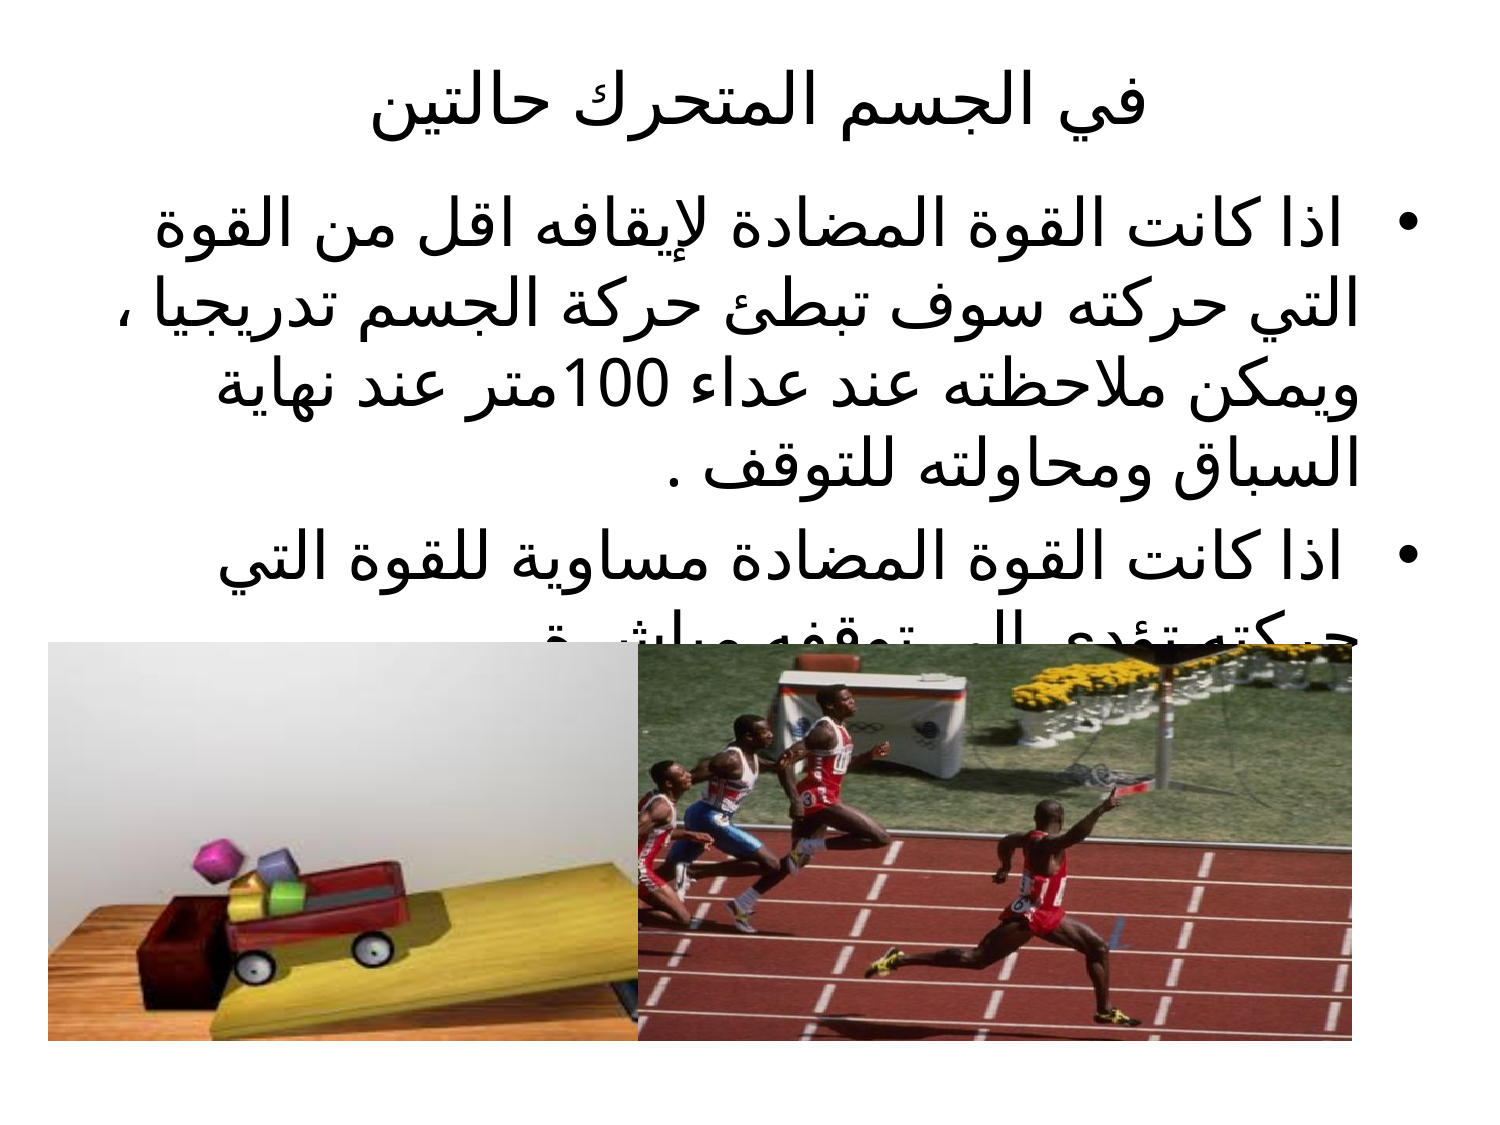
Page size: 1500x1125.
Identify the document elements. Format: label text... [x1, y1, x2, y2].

picture [47, 642, 1353, 1041]
list اذا كانت القوة المضادة لإيقافه اقل من القوة التي حركته سوف تبطئ حركة الجسم تدريجيا ، ويمكن ملاحظته عند عداء 100متر عند نهاية السباق ومحاولته للتوقف . اذا كانت القوة المضادة مساوية للقوة التي حركته تؤدي الى توقفه مباشرة . [75, 172, 1436, 1005]
title في الجسم المتحرك حالتين [75, 45, 1425, 233]
